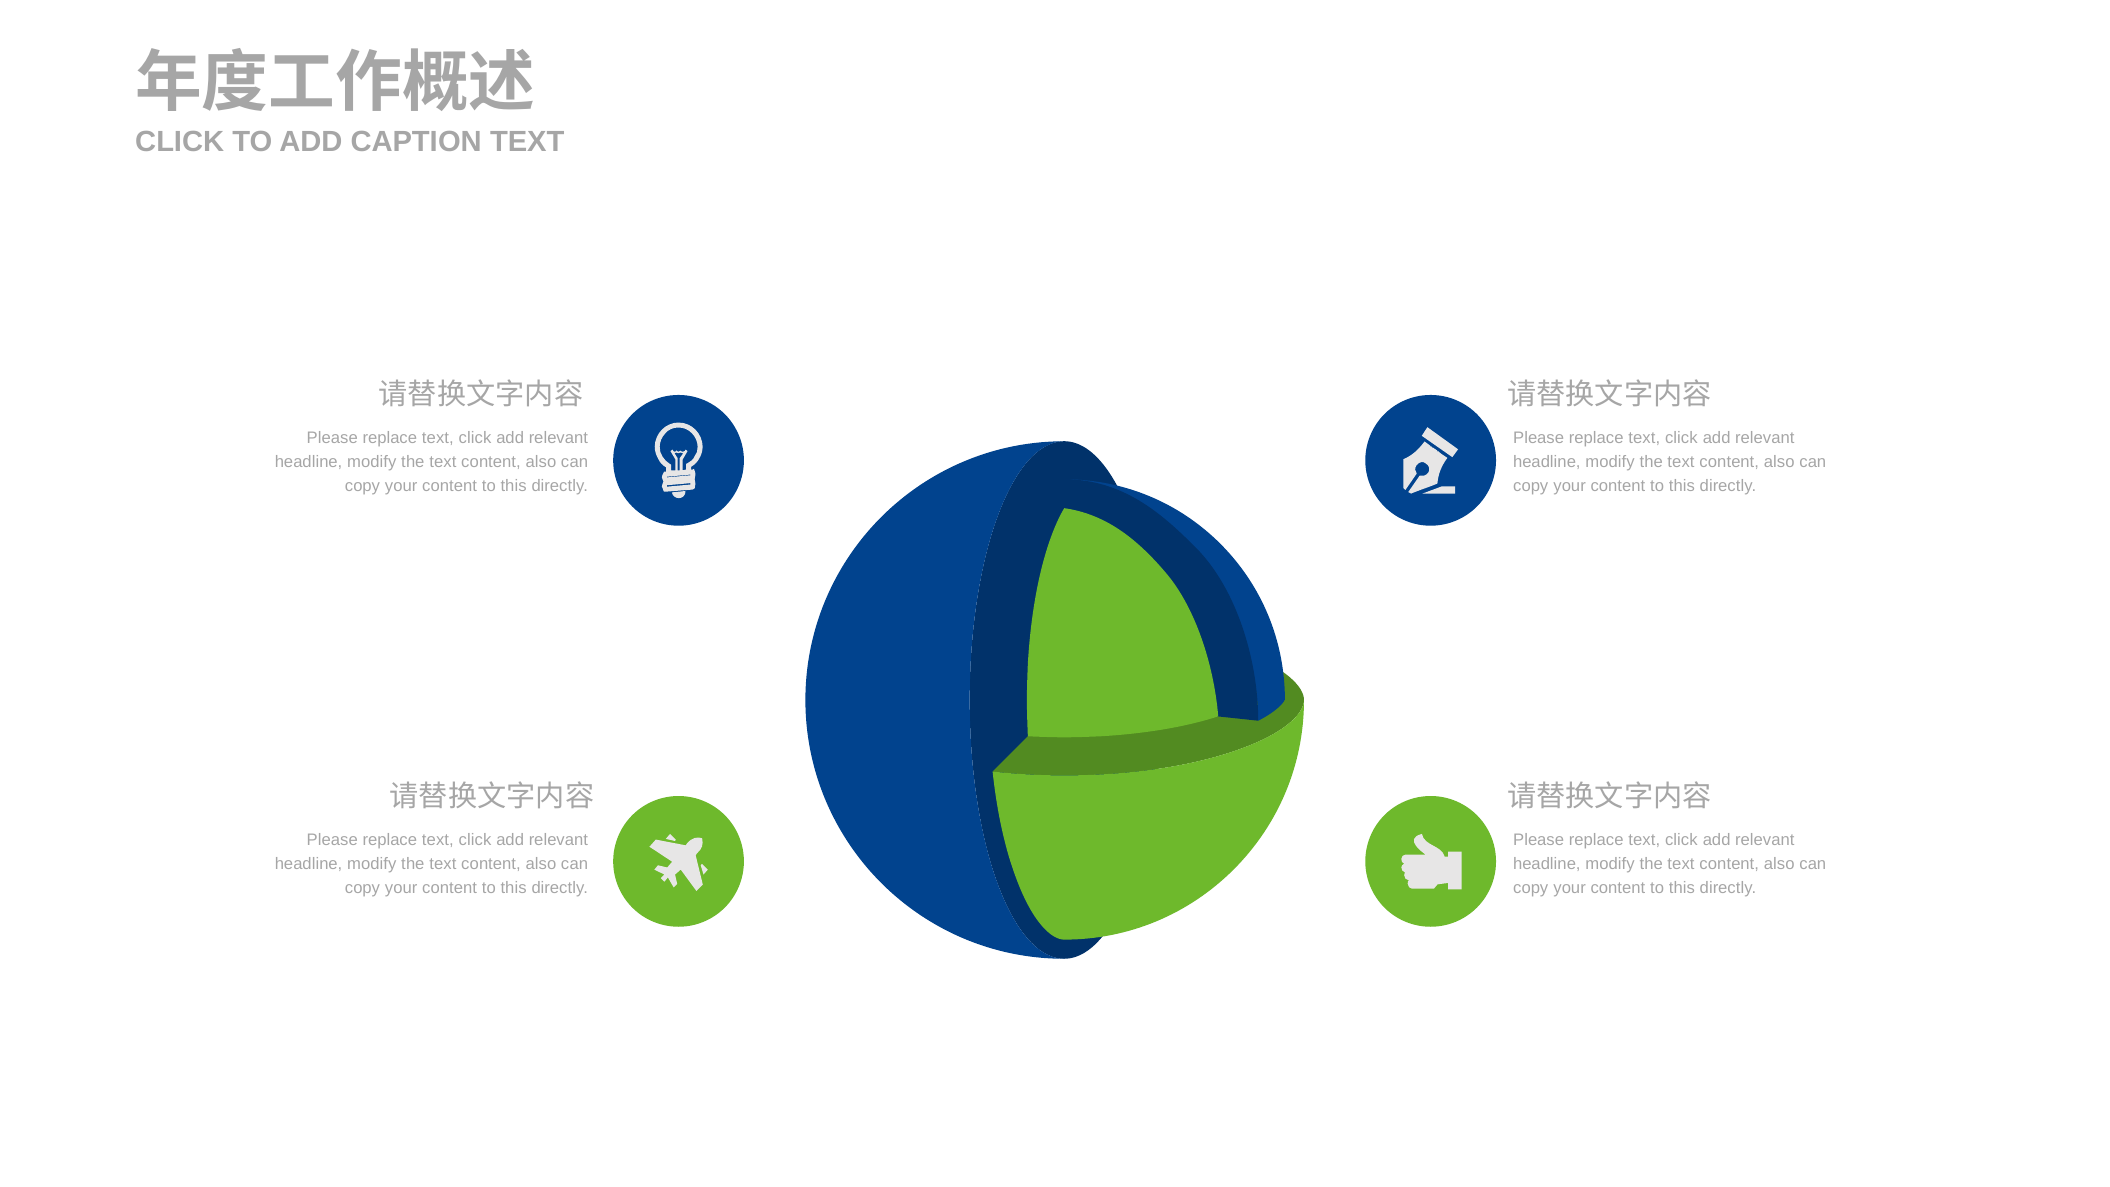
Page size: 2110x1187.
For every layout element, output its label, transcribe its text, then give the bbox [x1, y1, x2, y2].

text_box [1365, 394, 1497, 526]
text_box CLICK TO ADD CAPTION TEXT [135, 122, 596, 158]
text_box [238, 360, 604, 502]
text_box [1365, 795, 1497, 927]
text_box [805, 441, 1304, 959]
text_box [1491, 360, 1864, 502]
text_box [613, 394, 744, 526]
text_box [238, 762, 611, 904]
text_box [1491, 762, 1864, 904]
text_box 年度工作概述 [135, 38, 596, 119]
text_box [613, 795, 744, 927]
